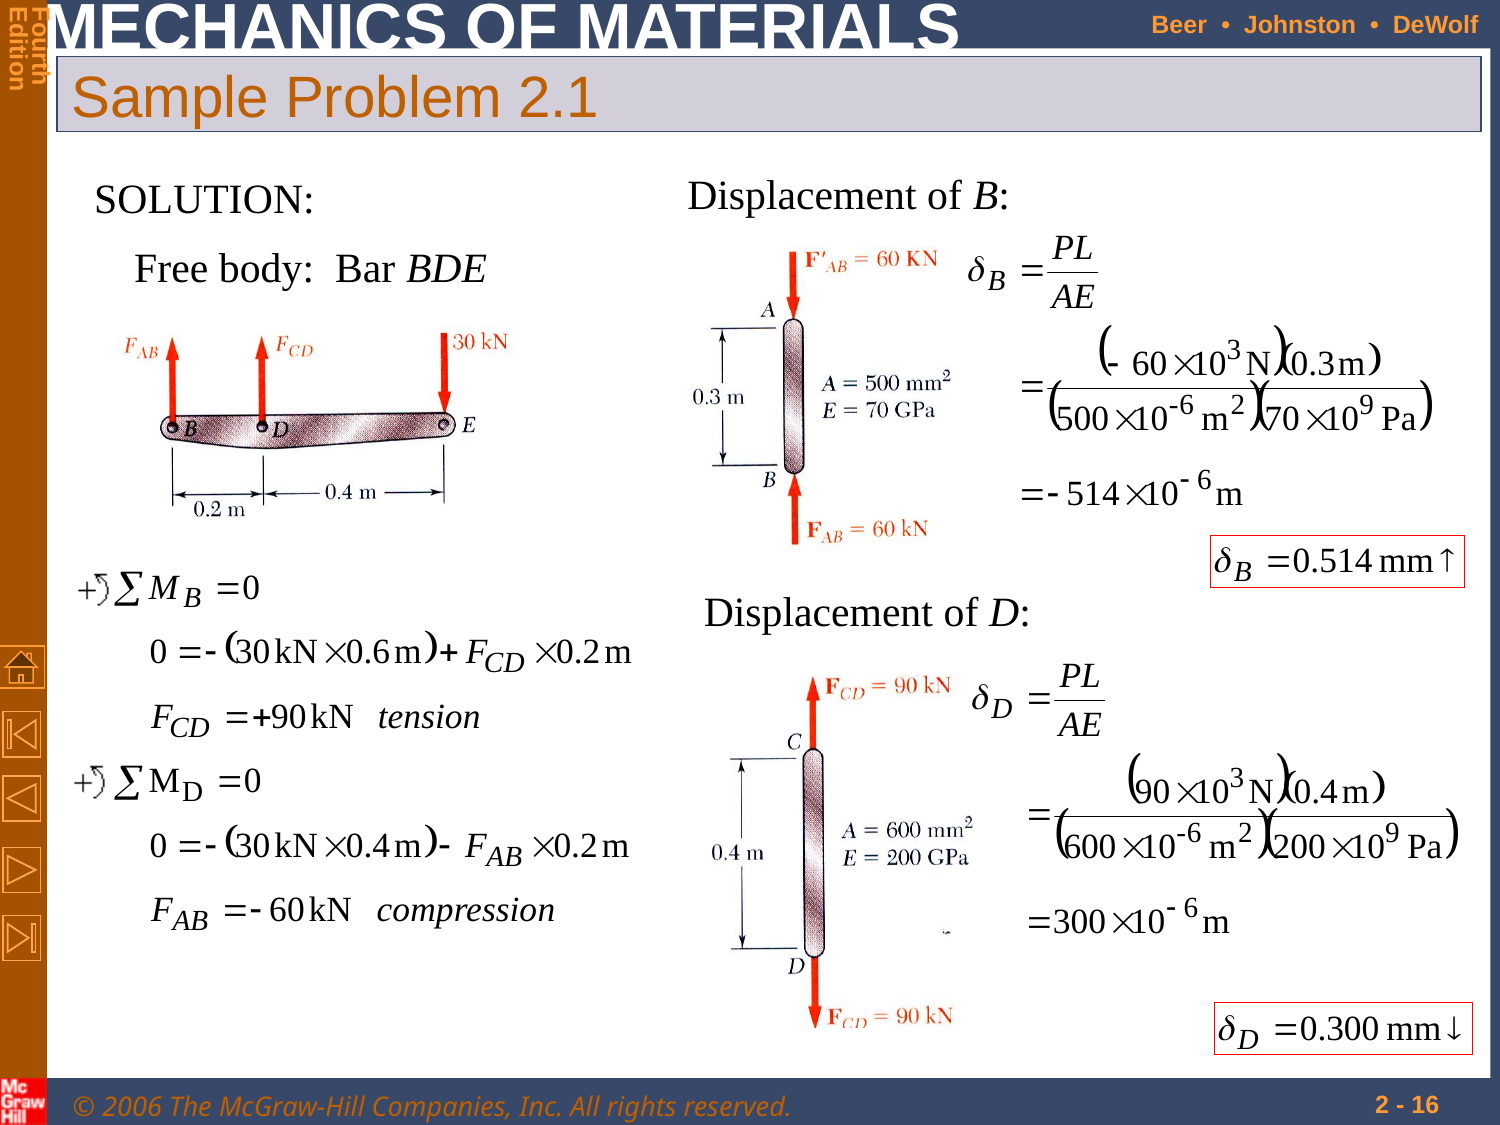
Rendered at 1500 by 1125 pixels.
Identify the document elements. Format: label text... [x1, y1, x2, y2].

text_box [73, 164, 636, 936]
picture [0, 1078, 47, 1125]
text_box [672, 159, 1465, 588]
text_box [689, 577, 1473, 1056]
text_box Sample Problem 2.1 [56, 56, 1482, 132]
slide_number 2 - 16 [1304, 1080, 1455, 1119]
